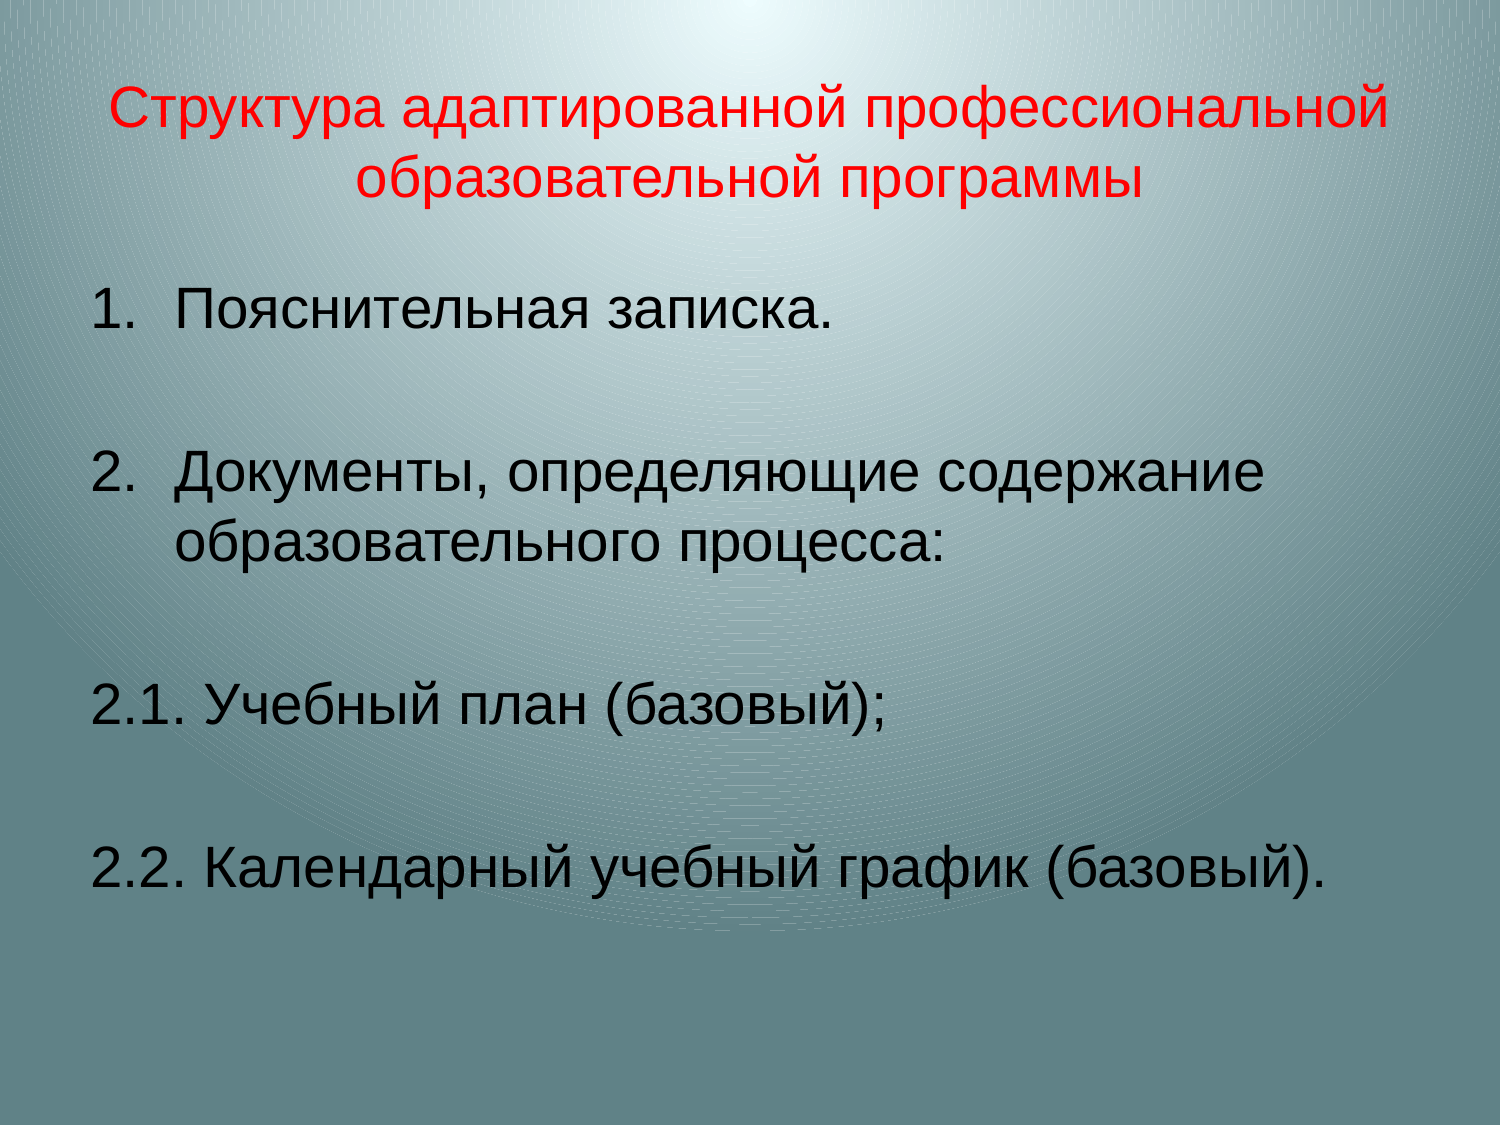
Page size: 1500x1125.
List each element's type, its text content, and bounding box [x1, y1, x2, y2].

title Структура адаптированной профессиональной образовательной программы [75, 45, 1425, 233]
list Пояснительная записка. Документы, определяющие содержание образовательного процесса: 2.1. Учебный план (базовый); 2.2. Календарный учебный график (базовый). [75, 262, 1425, 1005]
